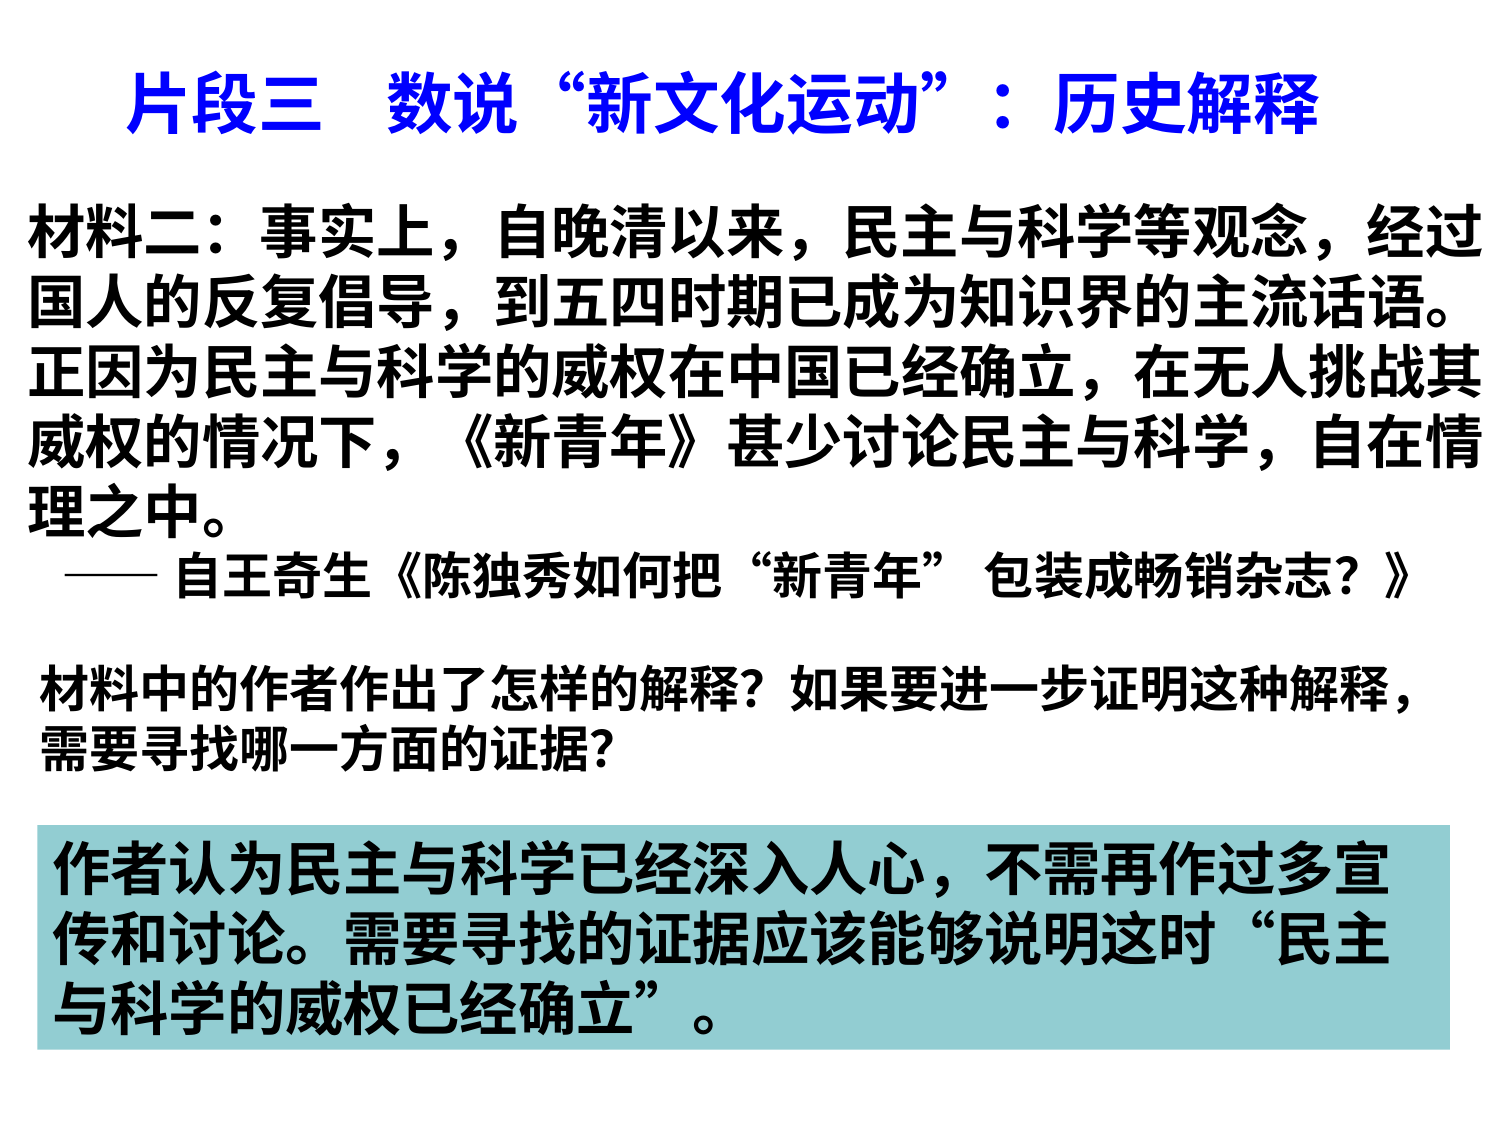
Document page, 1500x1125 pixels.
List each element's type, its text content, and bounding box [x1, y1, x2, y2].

text_box 作者认为民主与科学已经深入人心，不需再作过多宣传和讨论。需要寻找的证据应该能够说明这时“民主与科学的威权已经确立”。 [37, 825, 1450, 1050]
text_box 片段三 数说“新文化运动”：历史解释 [110, 54, 1336, 149]
text_box 材料中的作者作出了怎样的解释？如果要进一步证明这种解释，需要寻找哪一方面的证据？ [24, 649, 1468, 785]
text_box 材料二：事实上，自晚清以来，民主与科学等观念，经过国人的反复倡导，到五四时期已成为知识界的主流话语。正因为民主与科学的威权在中国已经确立，在无人挑战其威权的情况下，《新青年》甚少讨论民主与科学，自在情理之中。 ——自王奇生《陈独秀如何把“新青年” 包装成畅销杂志？》 [12, 187, 1500, 613]
